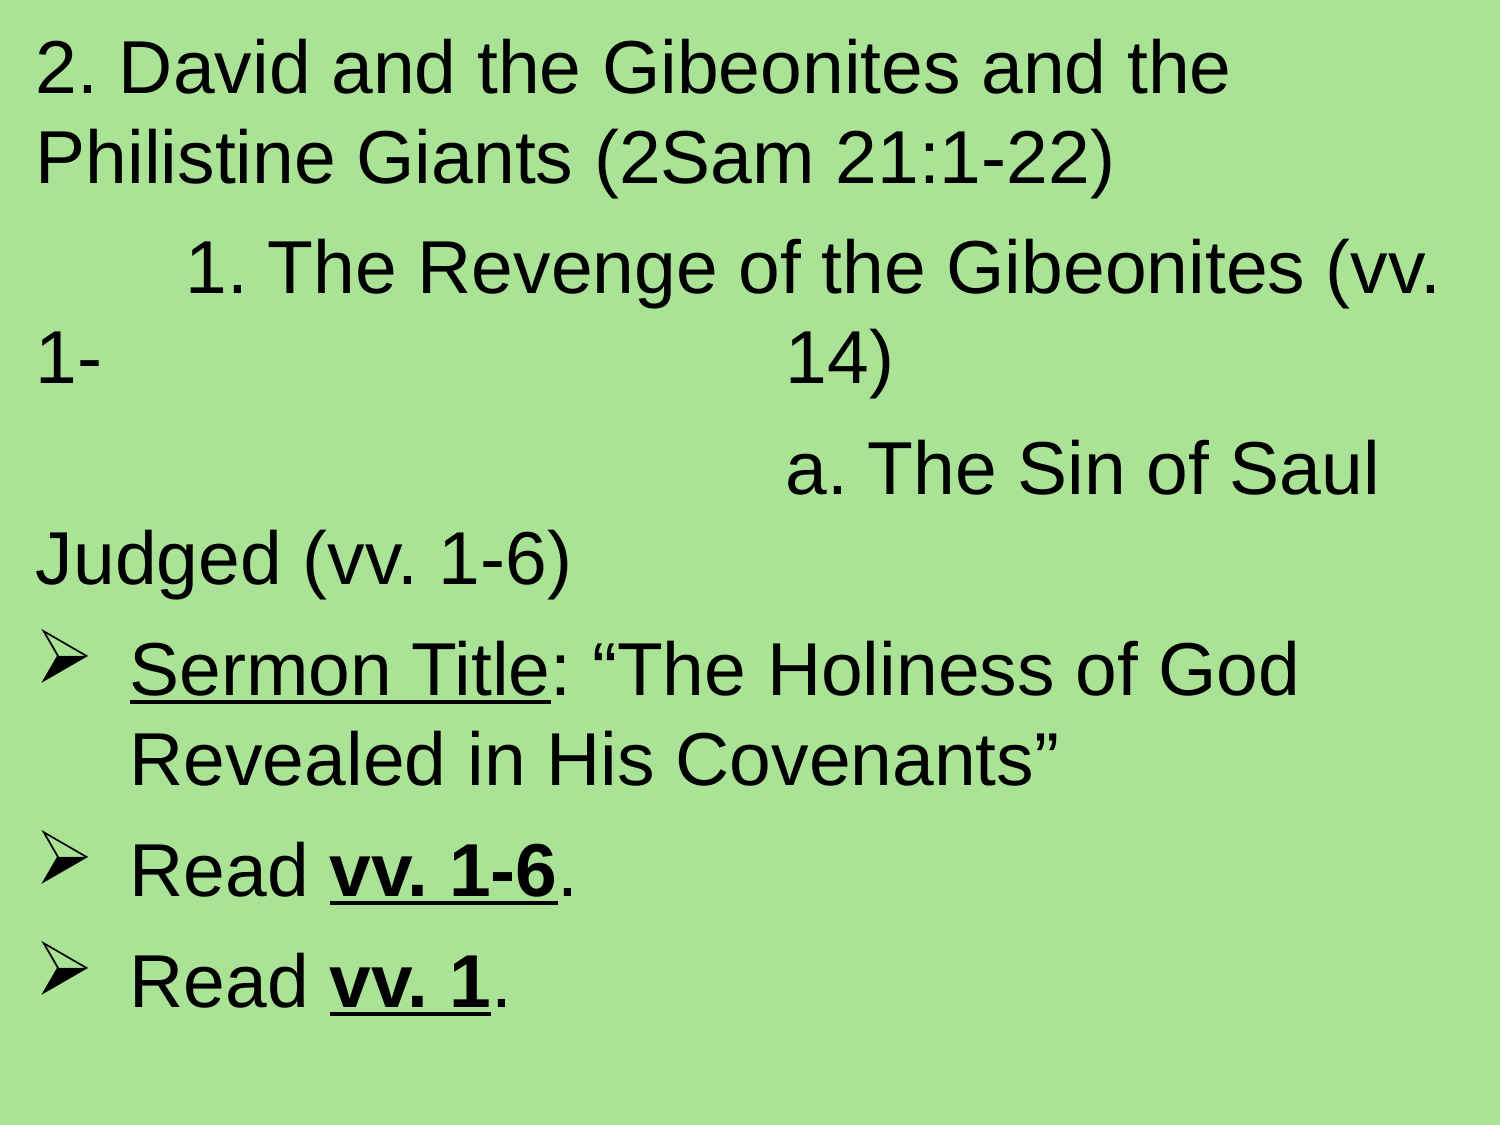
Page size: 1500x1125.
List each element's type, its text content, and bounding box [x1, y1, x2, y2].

subtitle 2. David and the Gibeonites and the Philistine Giants (2Sam 21:1-22) 1. The Revenge of the Gibeonites (vv. 1- 14) a. The Sin of Saul Judged (vv. 1-6) Sermon Title: “The Holiness of God Revealed in His Covenants” Read vv. 1-6. Read vv. 1. [20, 10, 1480, 1106]
